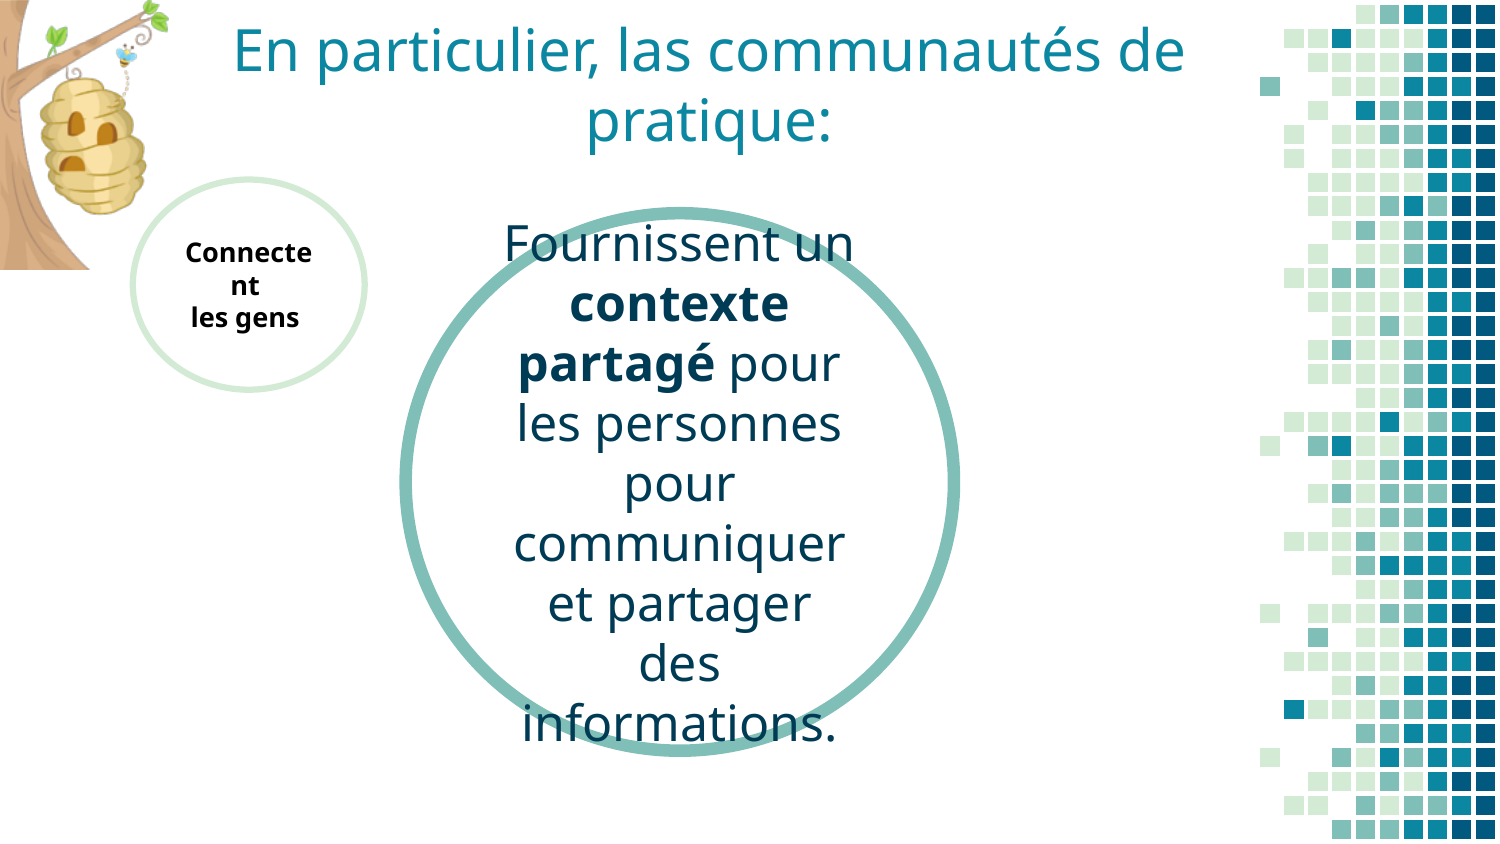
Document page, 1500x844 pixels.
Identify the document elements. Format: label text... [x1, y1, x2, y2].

text_box Connectent les gens [132, 179, 365, 390]
text_box Fournissent un contexte partagé pour les personnes pour communiquer et partager des informations. [405, 213, 954, 751]
picture [0, 0, 169, 270]
text_box En particulier, las communautés de pratique: [173, 63, 1284, 169]
